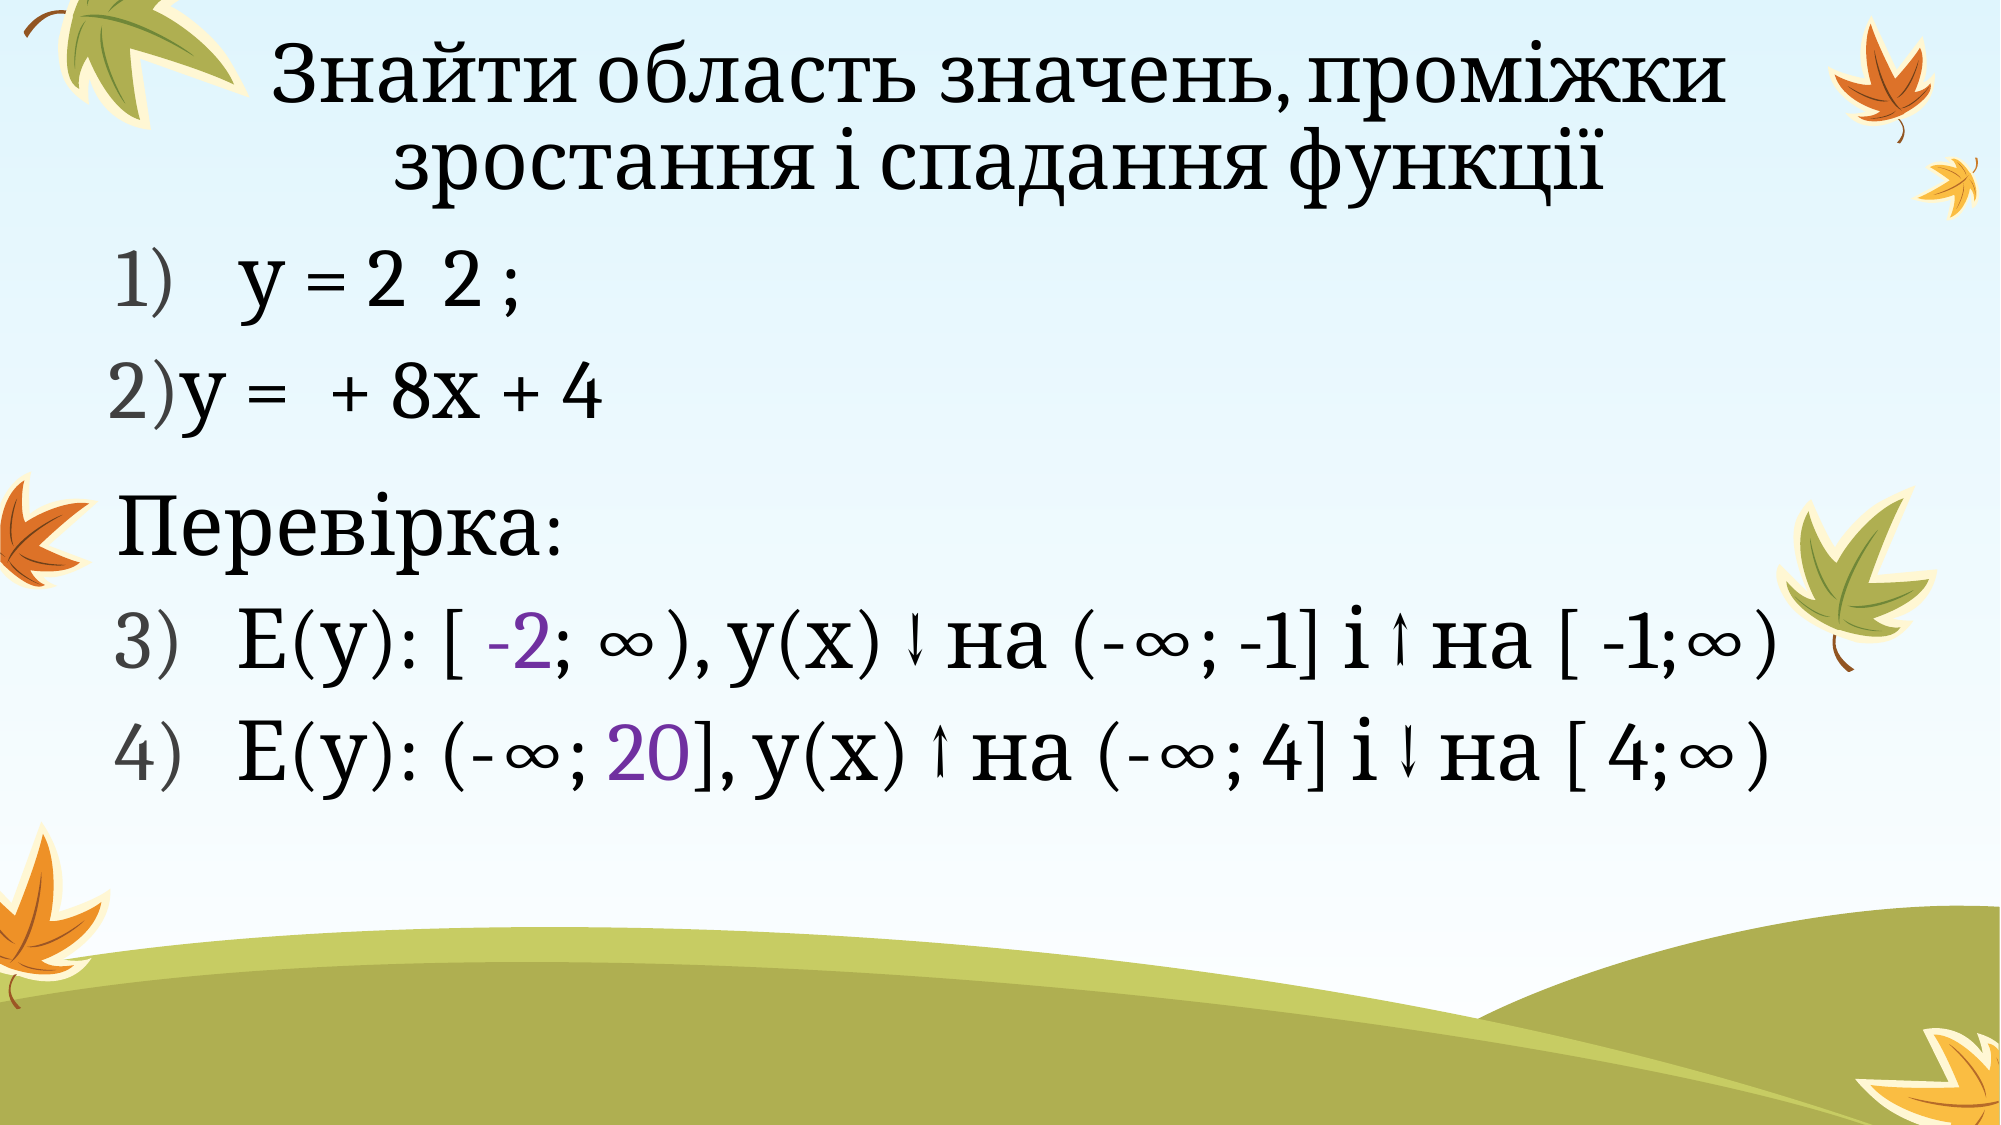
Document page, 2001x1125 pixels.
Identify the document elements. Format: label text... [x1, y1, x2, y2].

title Знайти область значень, проміжки зростання і спадання функції [249, 12, 1749, 216]
